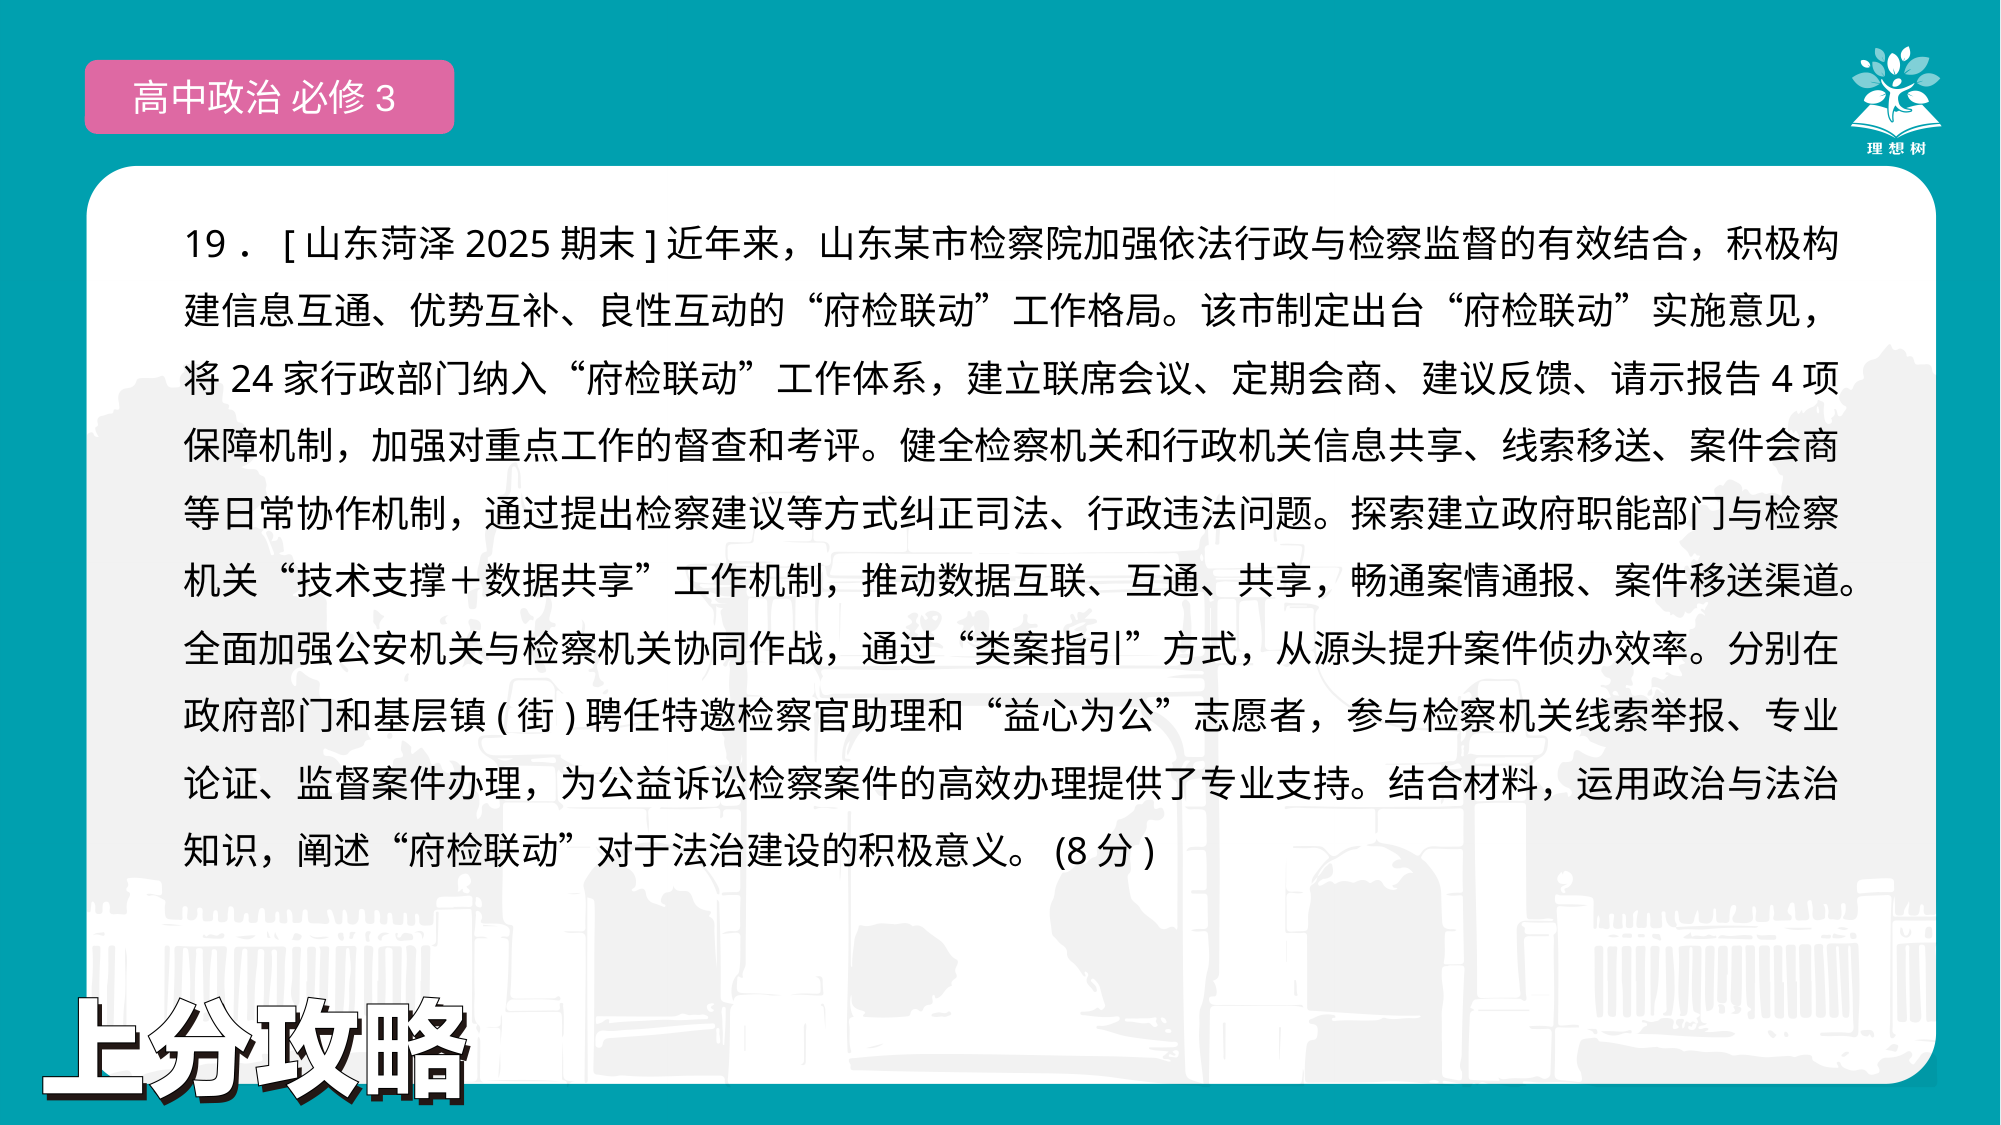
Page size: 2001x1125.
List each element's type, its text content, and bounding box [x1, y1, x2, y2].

text_box 高中政治 必修3 [83, 58, 456, 135]
text_box 19．[山东菏泽2025期末]近年来，山东某市检察院加强依法行政与检察监督的有效结合，积极构建信息互通、优势互补、良性互动的“府检联动”工作格局。该市制定出台“府检联动”实施意见，将24家行政部门纳入“府检联动”工作体系，建立联席会议、定期会商、建议反馈、请示报告4项保障机制，加强对重点工作的督查和考评。健全检察机关和行政机关信息共享、线索移送、案件会商等日常协作机制，通过提出检察建议等方式纠正司法、行政违法问题。探索建立政府职能部门与检察机关“技术支撑＋数据共享”工作机制，推动数据互联、互通、共享，畅通案情通报、案件移送渠道。全面加强公安机关与检察机关协同作战，通过“类案指引”方式，从源头提升案件侦办效率。分别在政府部门和基层镇(街)聘任特邀检察官助理和“益心为公”志愿者，参与检察机关线索举报、专业论证、监督案件办理，为公益诉讼检察案件的高效办理提供了专业支持。结合材料，运用政治与法治知识，阐述“府检联动”对于法治建设的积极意义。(8分) [168, 189, 1855, 799]
picture [0, 0, 2001, 1125]
